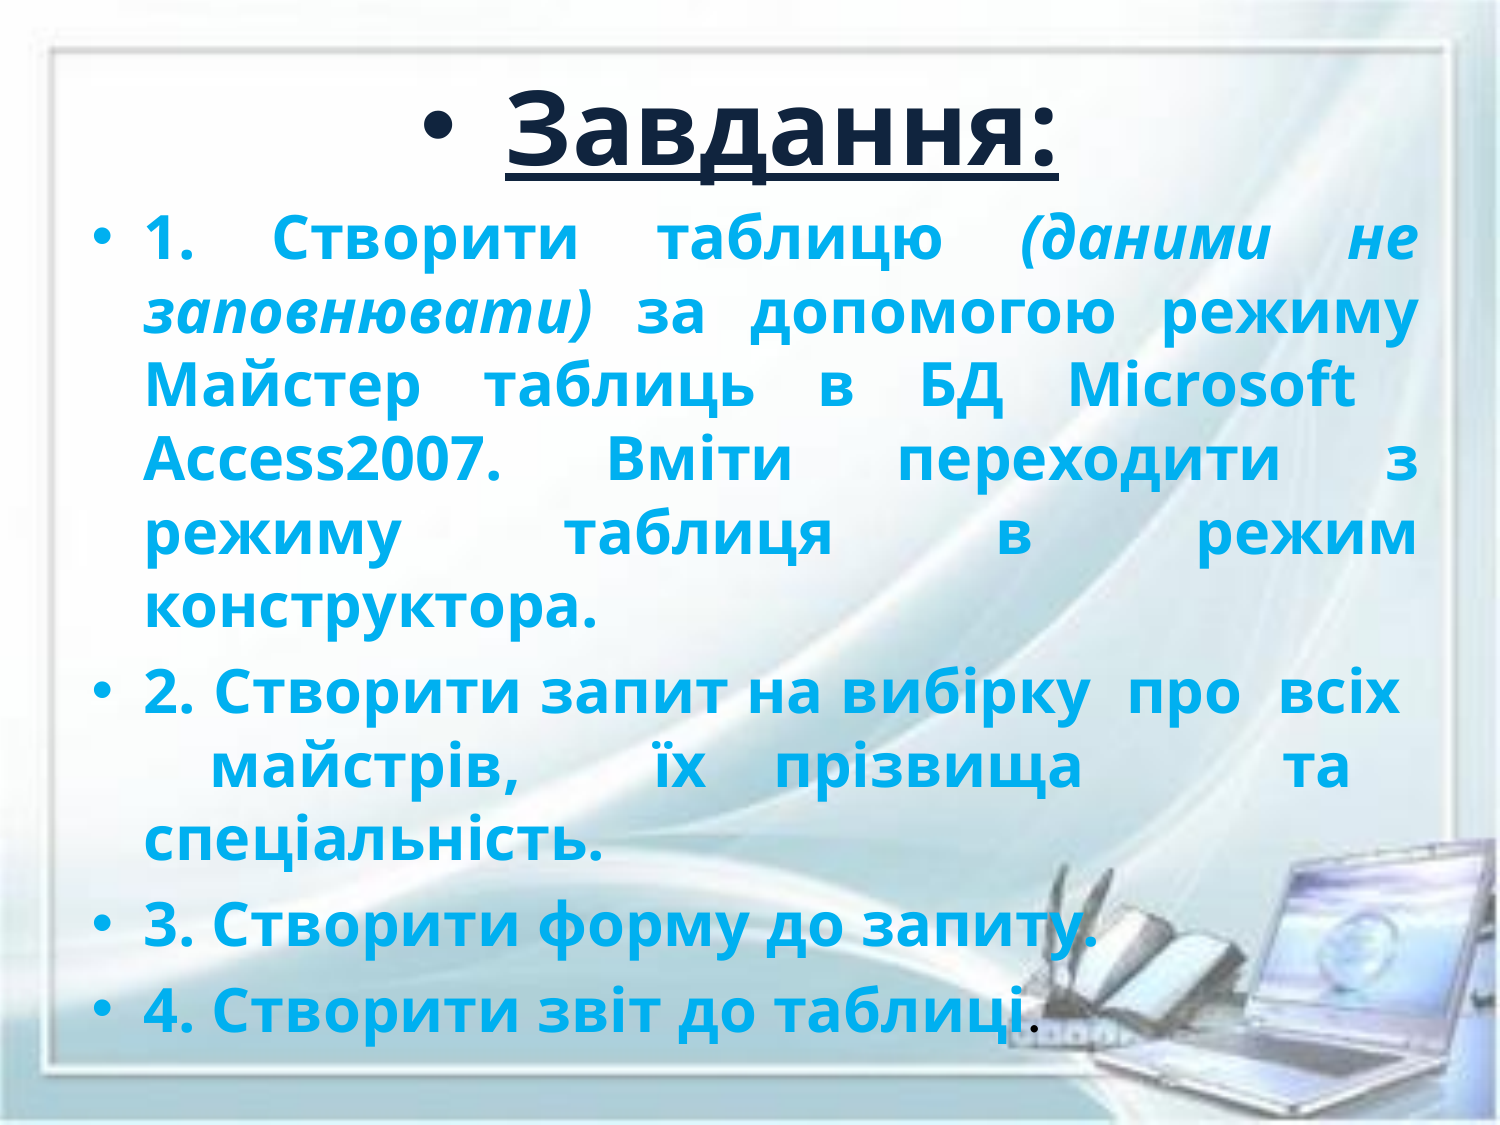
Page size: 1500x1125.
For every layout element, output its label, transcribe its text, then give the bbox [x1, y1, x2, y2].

picture [0, 0, 1500, 1125]
list Завдання: 1. Створити таблицю (даними не заповнювати) за допомогою режиму Майстер таблиць в БД Microsoft Access2007. Вміти переходити з режиму таблиця в режим конструктора. 2. Створити запит на вибірку про всіх майстрів, їх прізвища та спеціальність. 3. Створити форму до запиту. 4. Створити звіт до таблиці. [76, 54, 1436, 1059]
